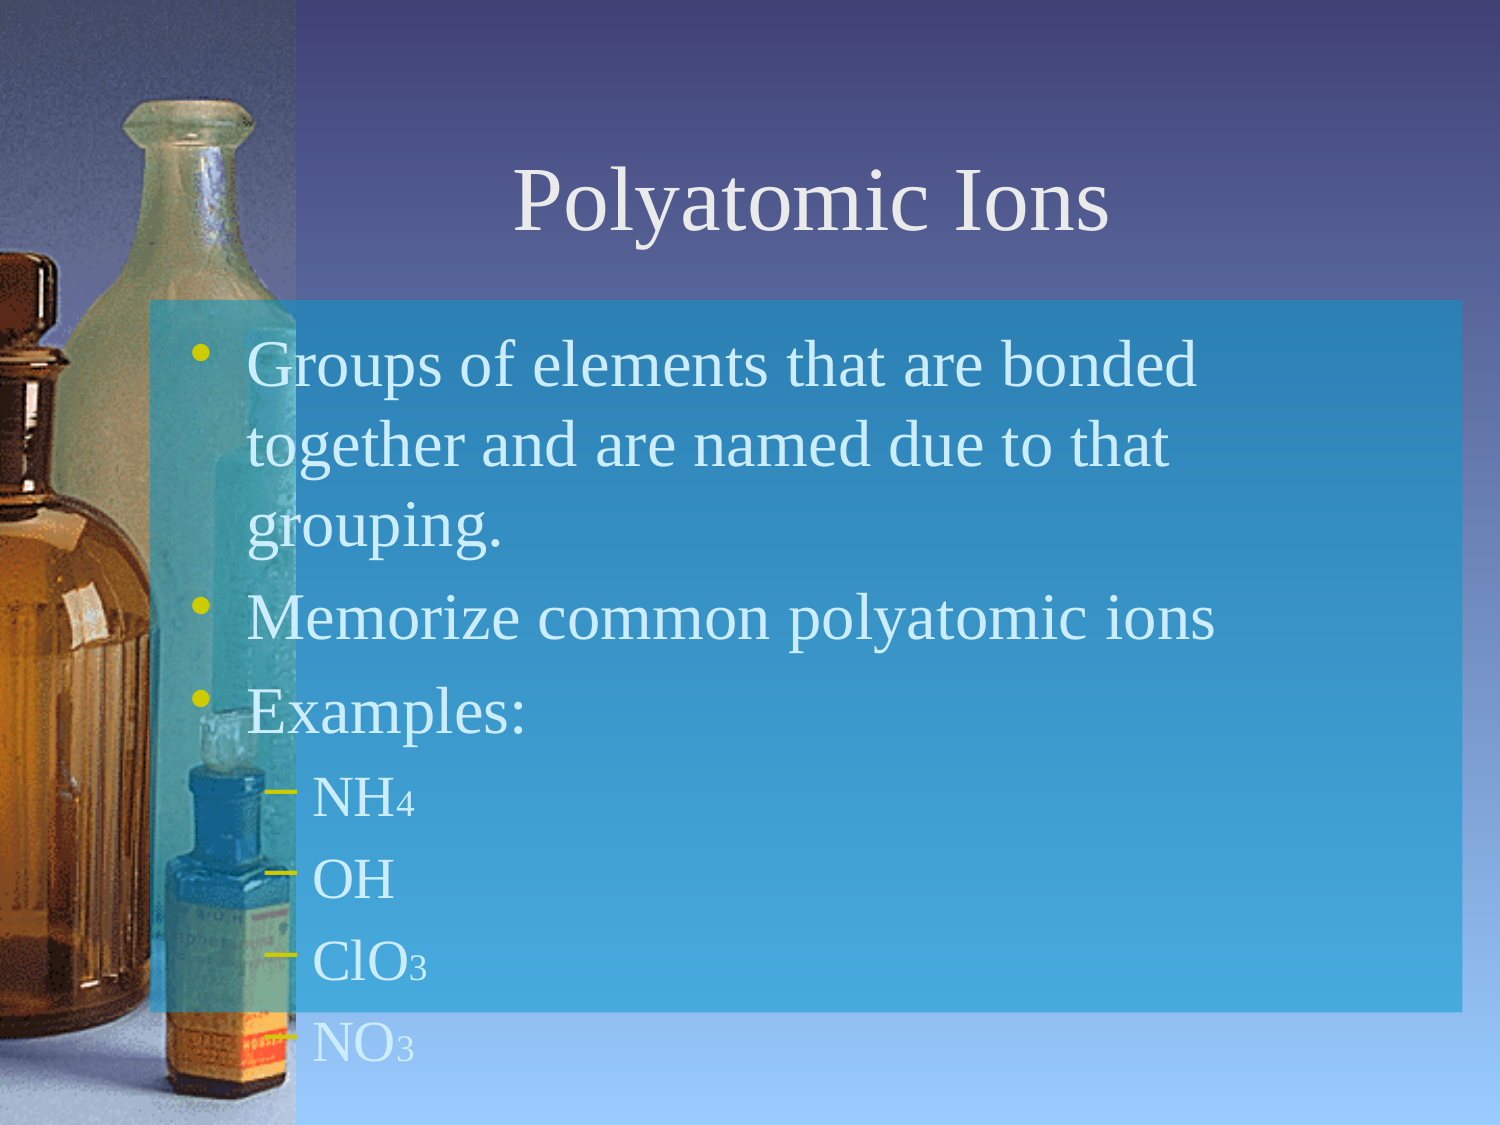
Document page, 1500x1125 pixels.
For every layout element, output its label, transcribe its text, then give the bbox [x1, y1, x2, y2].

list Groups of elements that are bonded together and are named due to that grouping. Memorize common polyatomic ions Examples: NH4 OH ClO3 NO3 [174, 312, 1451, 988]
picture [0, 0, 296, 1125]
title Polyatomic Ions [174, 99, 1451, 288]
